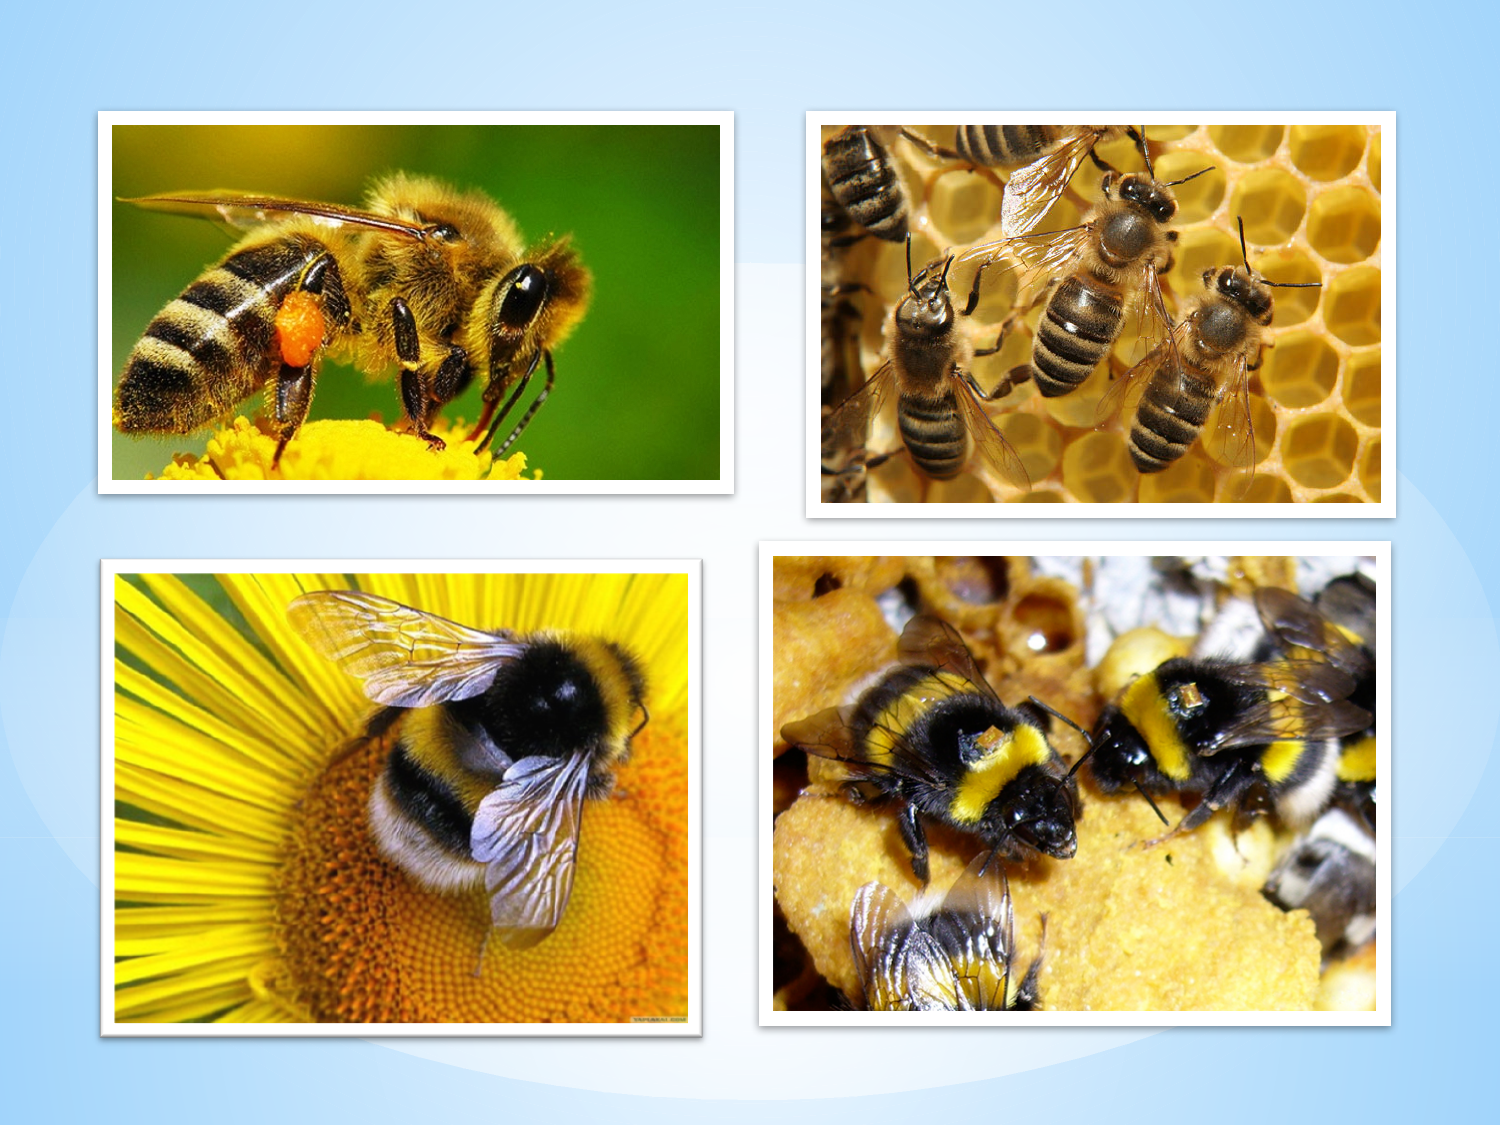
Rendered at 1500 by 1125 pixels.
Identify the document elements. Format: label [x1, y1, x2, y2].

picture [88, 550, 712, 1050]
picture [820, 125, 1382, 504]
list [111, 125, 720, 481]
picture [773, 555, 1377, 1012]
